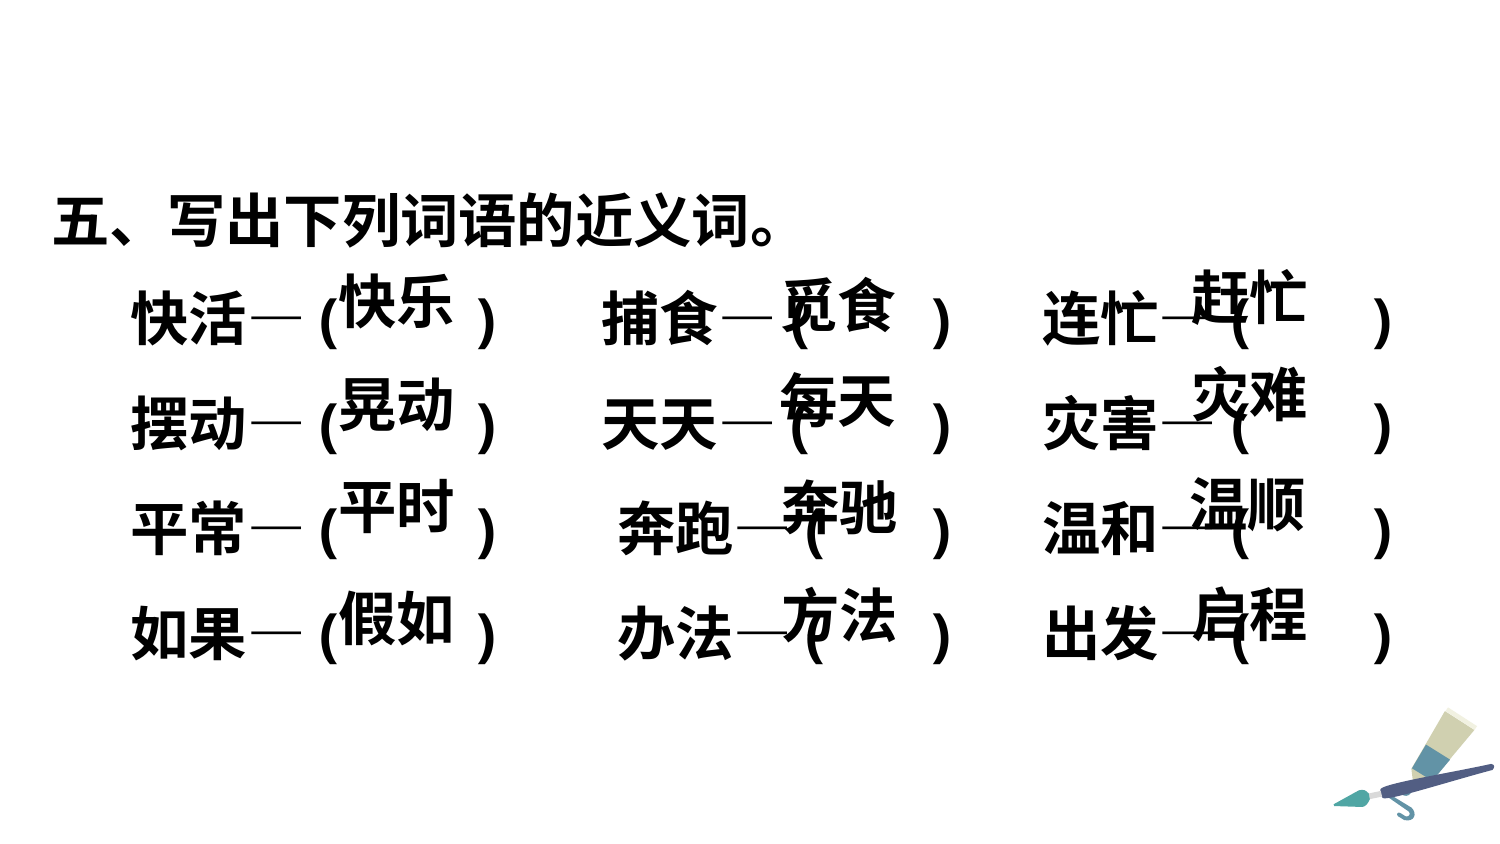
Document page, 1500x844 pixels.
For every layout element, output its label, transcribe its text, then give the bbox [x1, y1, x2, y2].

text_box 假如 [324, 574, 471, 660]
text_box 五、写出下列词语的近义词。 [36, 142, 850, 262]
text_box 平时 [324, 462, 471, 548]
text_box 奔驰 [766, 464, 913, 549]
text_box 觅食 [764, 261, 912, 347]
text_box 灾难 [1176, 350, 1323, 435]
text_box 快乐 [324, 262, 471, 343]
text_box 快活—( ) 捕食—( ) 连忙—( ) 摆动—( ) 天天—( ) 灾害—( ) 平常—( ) 奔跑—( ) 温和—( ) 如果—( ) 办法—( ) 出发—( ) [115, 239, 1485, 675]
text_box 启程 [1176, 570, 1323, 656]
text_box 方法 [766, 571, 913, 657]
text_box 晃动 [323, 360, 470, 446]
text_box 赶忙 [1176, 253, 1323, 339]
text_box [1358, 708, 1481, 844]
text_box 每天 [764, 356, 912, 442]
text_box 温顺 [1174, 460, 1322, 546]
